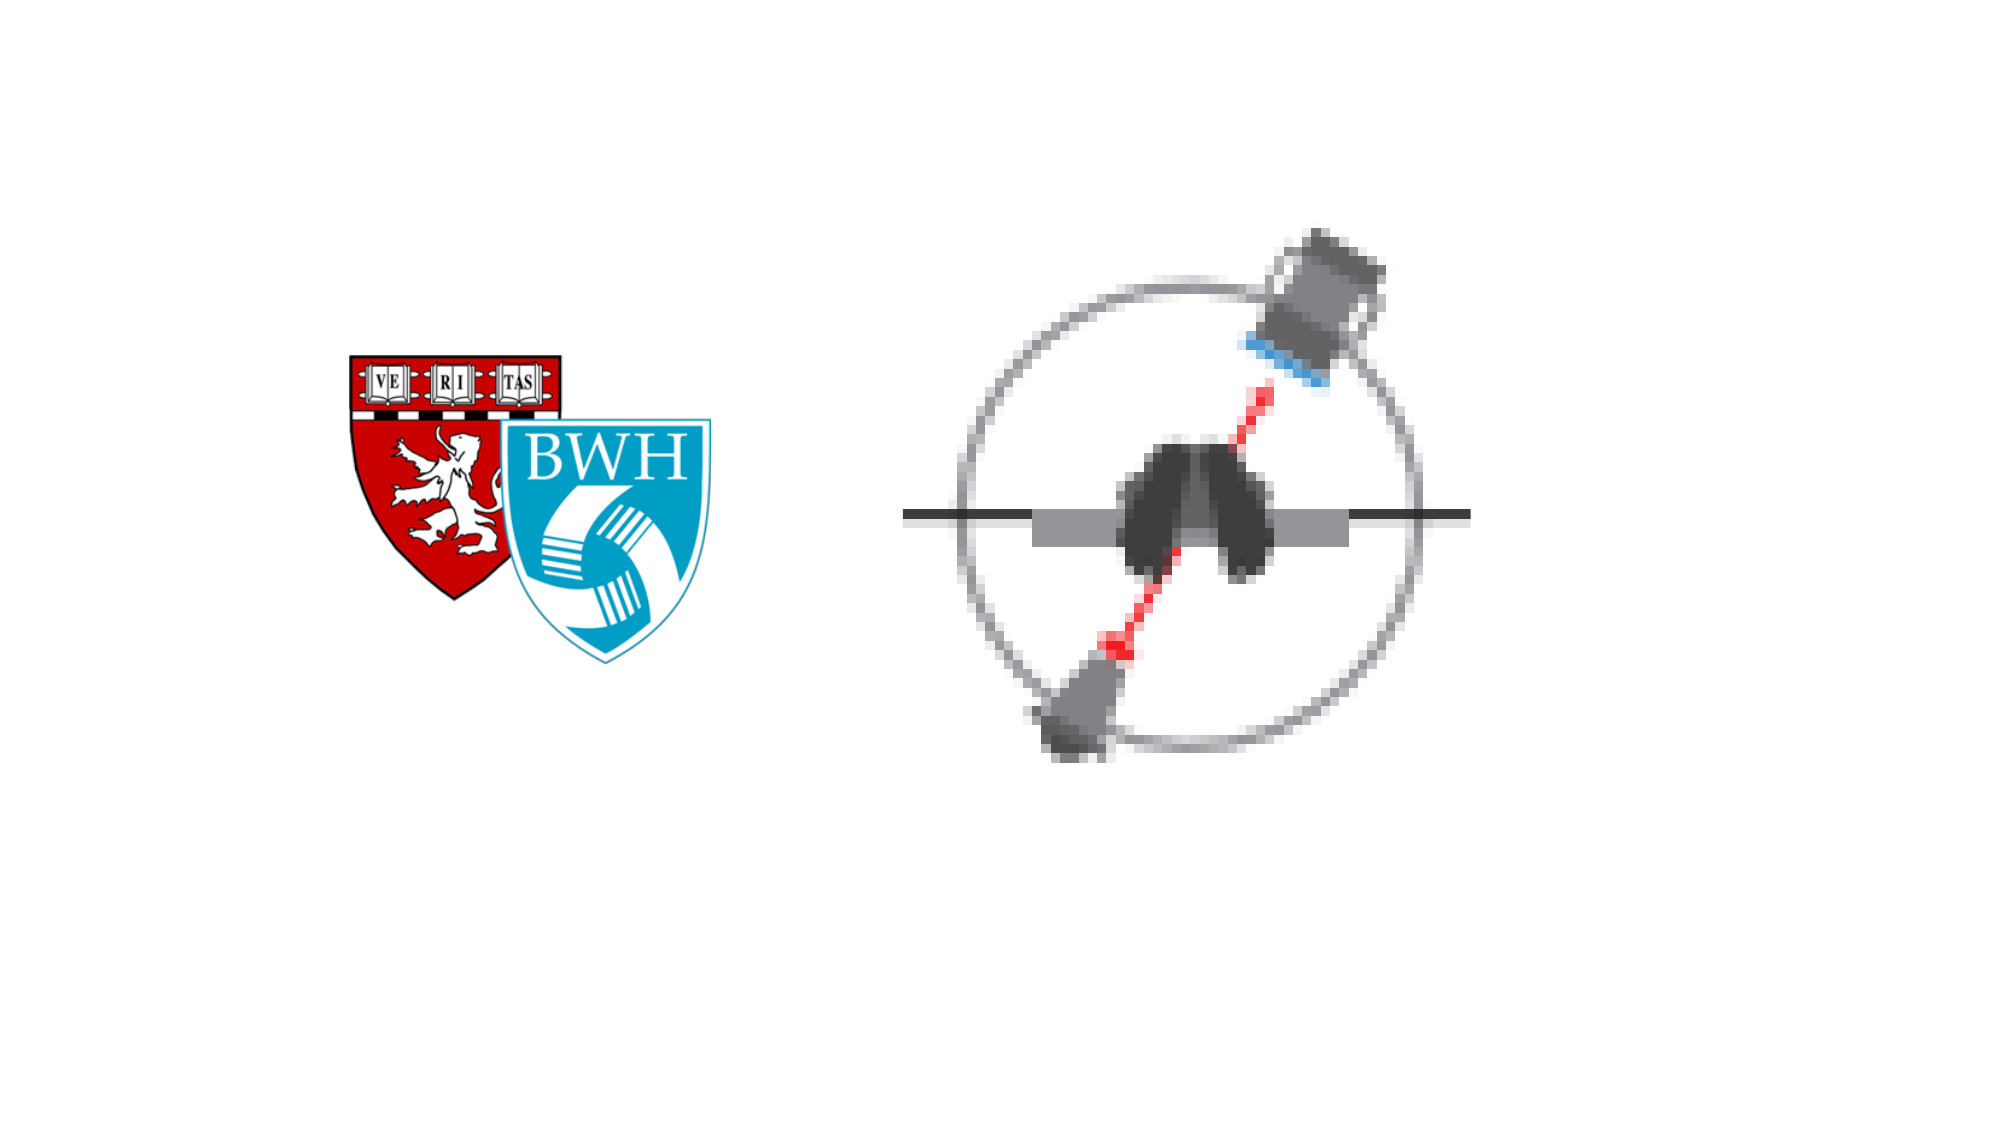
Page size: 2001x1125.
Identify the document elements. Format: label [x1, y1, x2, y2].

picture [349, 355, 711, 664]
picture [902, 219, 1471, 764]
